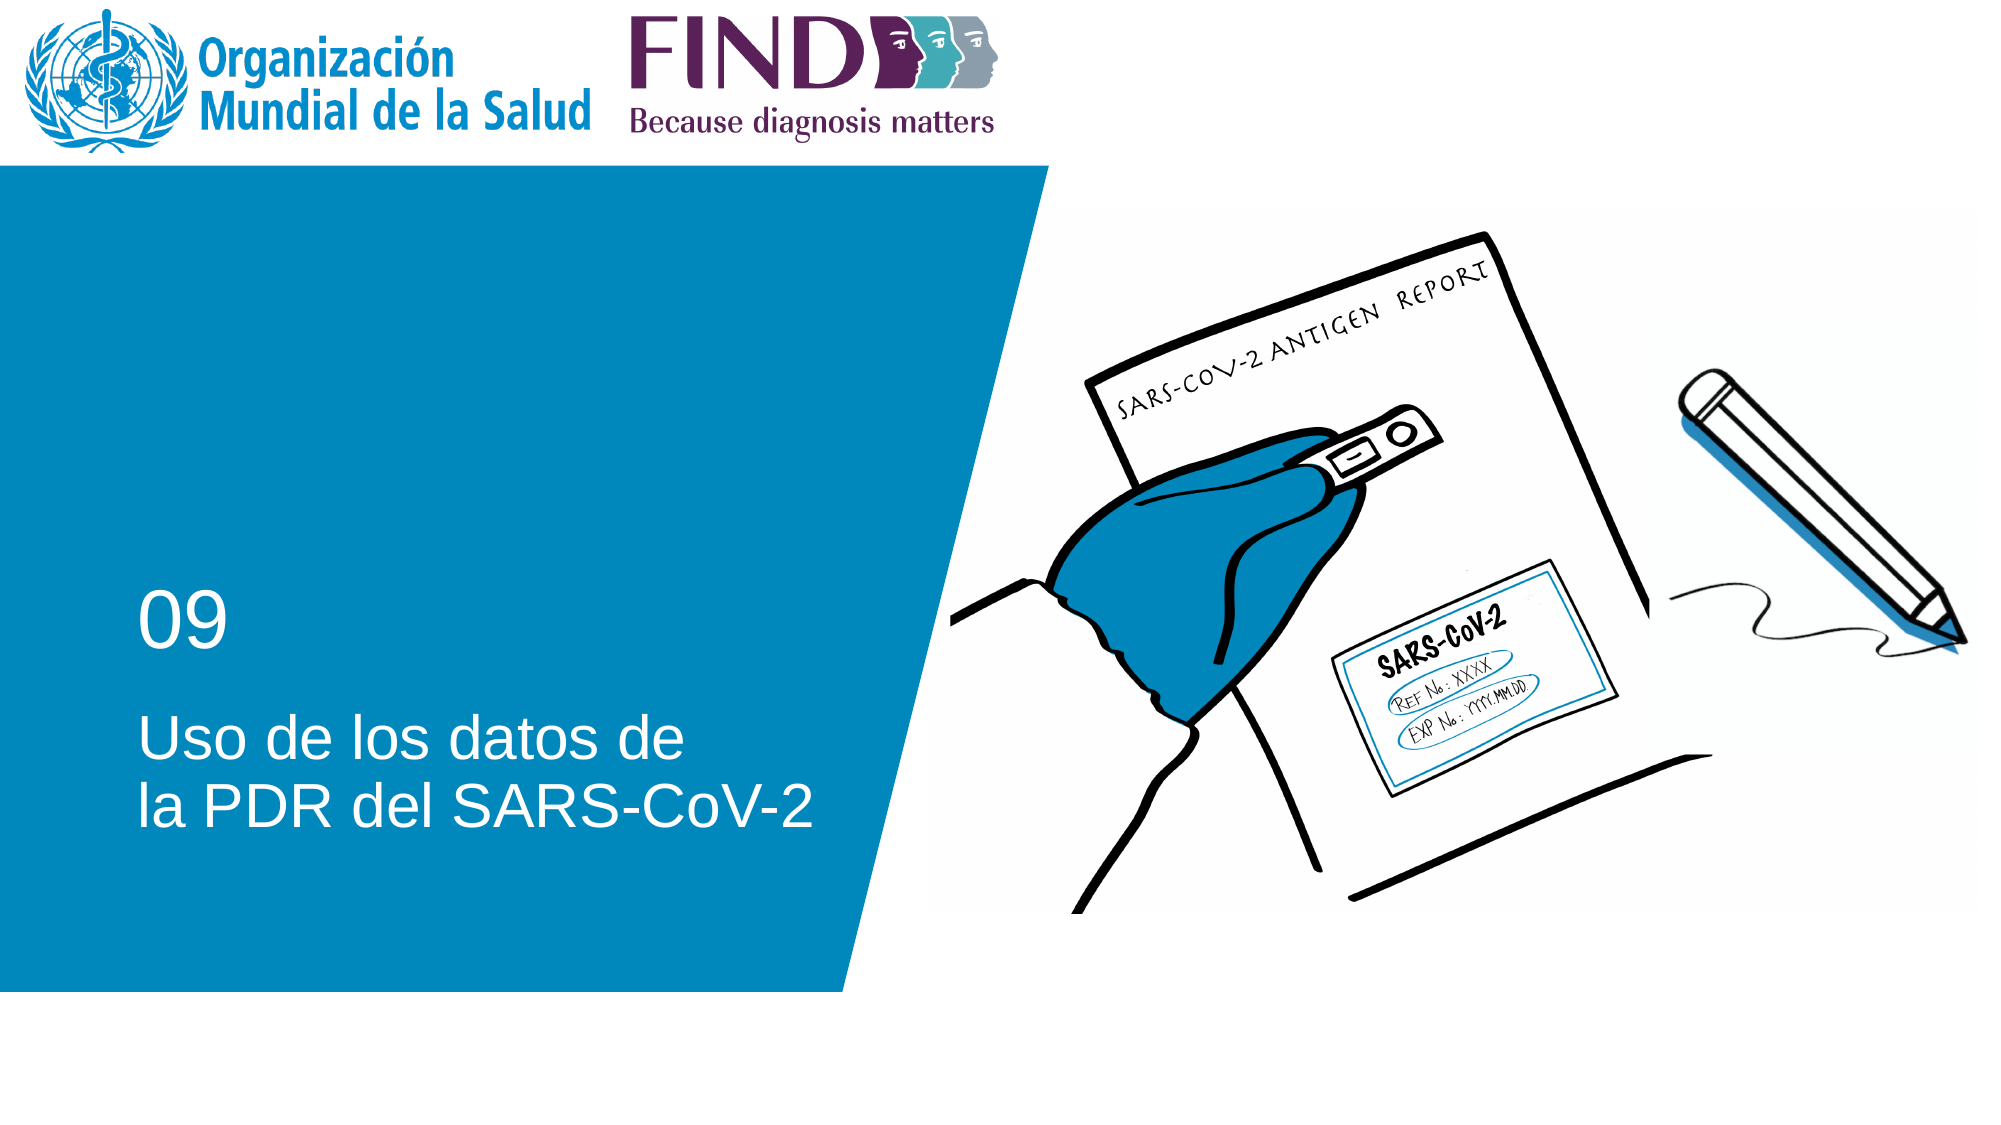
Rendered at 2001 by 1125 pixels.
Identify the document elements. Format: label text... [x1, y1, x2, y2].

picture [141, 41, 160, 76]
picture [75, 57, 91, 76]
picture [108, 60, 118, 66]
picture [125, 58, 136, 68]
picture [141, 79, 160, 114]
picture [133, 52, 149, 76]
picture [57, 96, 73, 114]
picture [929, 210, 1979, 914]
picture [133, 79, 149, 106]
picture [79, 106, 104, 120]
picture [94, 144, 119, 153]
picture [94, 81, 104, 96]
picture [25, 9, 590, 153]
picture [64, 79, 72, 90]
picture [75, 79, 88, 98]
subtitle Uso de los datos de la PDR del SARS-CoV-2 [137, 706, 861, 878]
picture [128, 79, 138, 97]
picture [71, 108, 142, 131]
picture [629, 14, 1000, 145]
picture [53, 41, 72, 76]
picture [86, 96, 104, 109]
picture [109, 79, 113, 91]
picture [53, 79, 62, 91]
picture [576, 107, 583, 123]
picture [87, 82, 96, 90]
title 09 [137, 184, 891, 667]
picture [64, 41, 85, 76]
picture [86, 46, 104, 61]
picture [110, 23, 143, 53]
